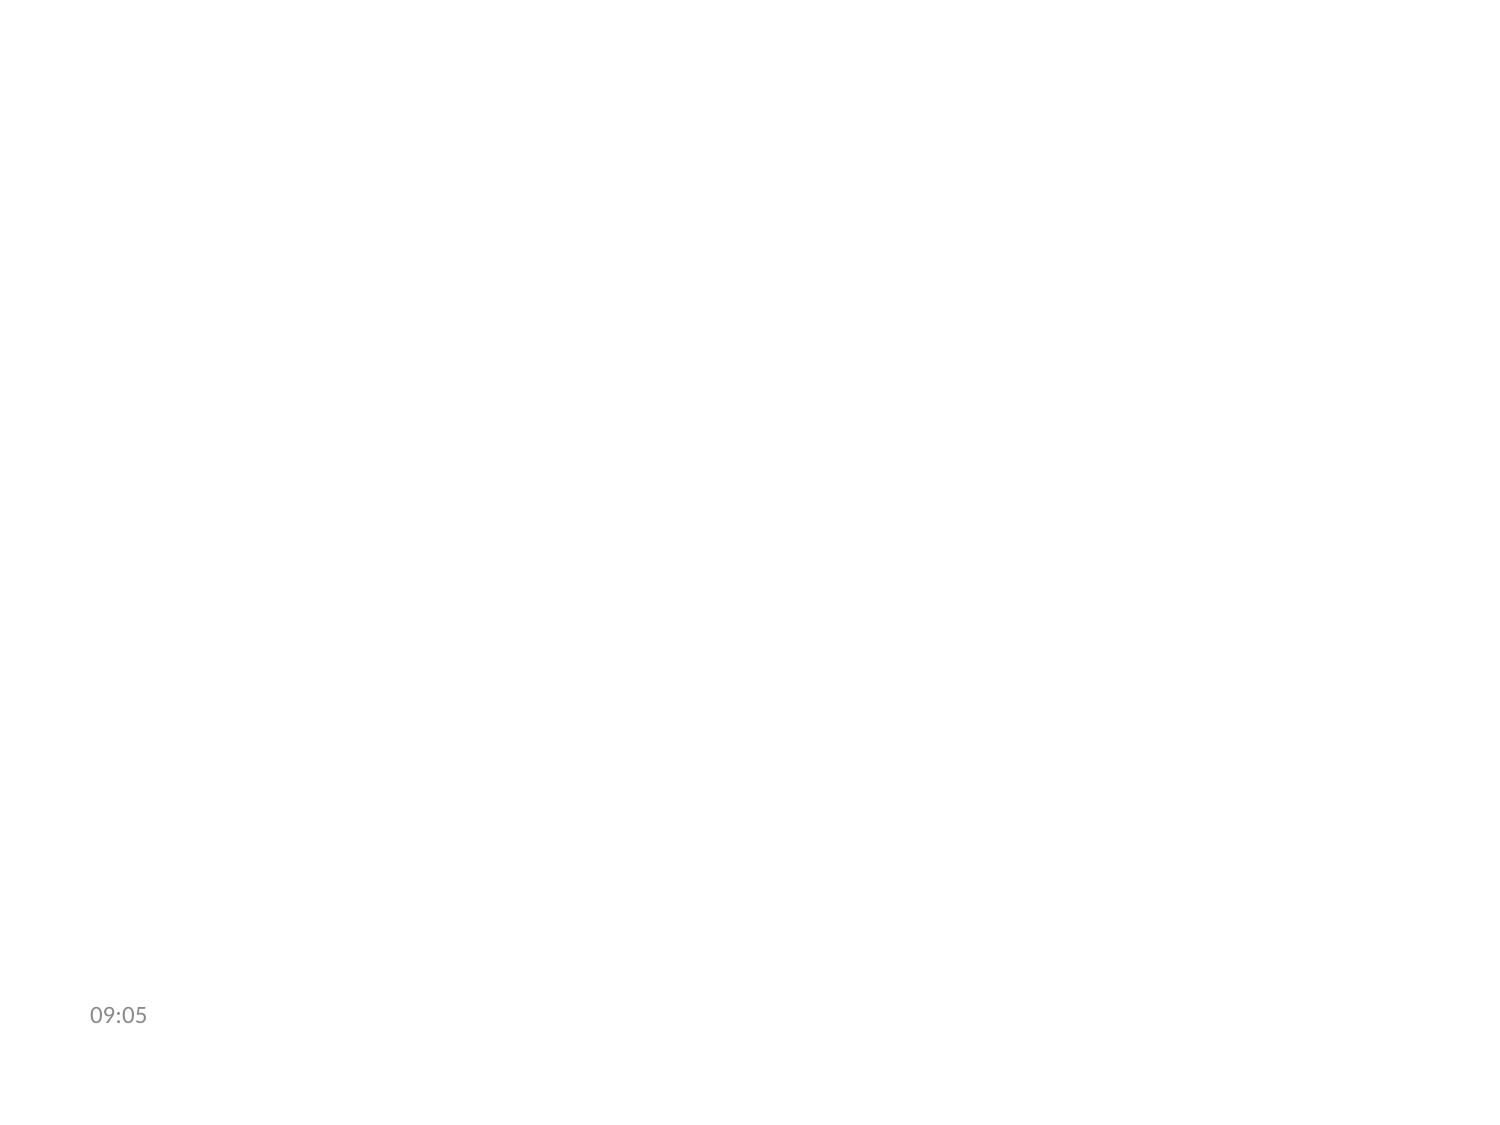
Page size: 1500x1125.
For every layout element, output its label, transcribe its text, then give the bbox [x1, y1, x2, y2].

text_box 15:35 [75, 983, 425, 1044]
